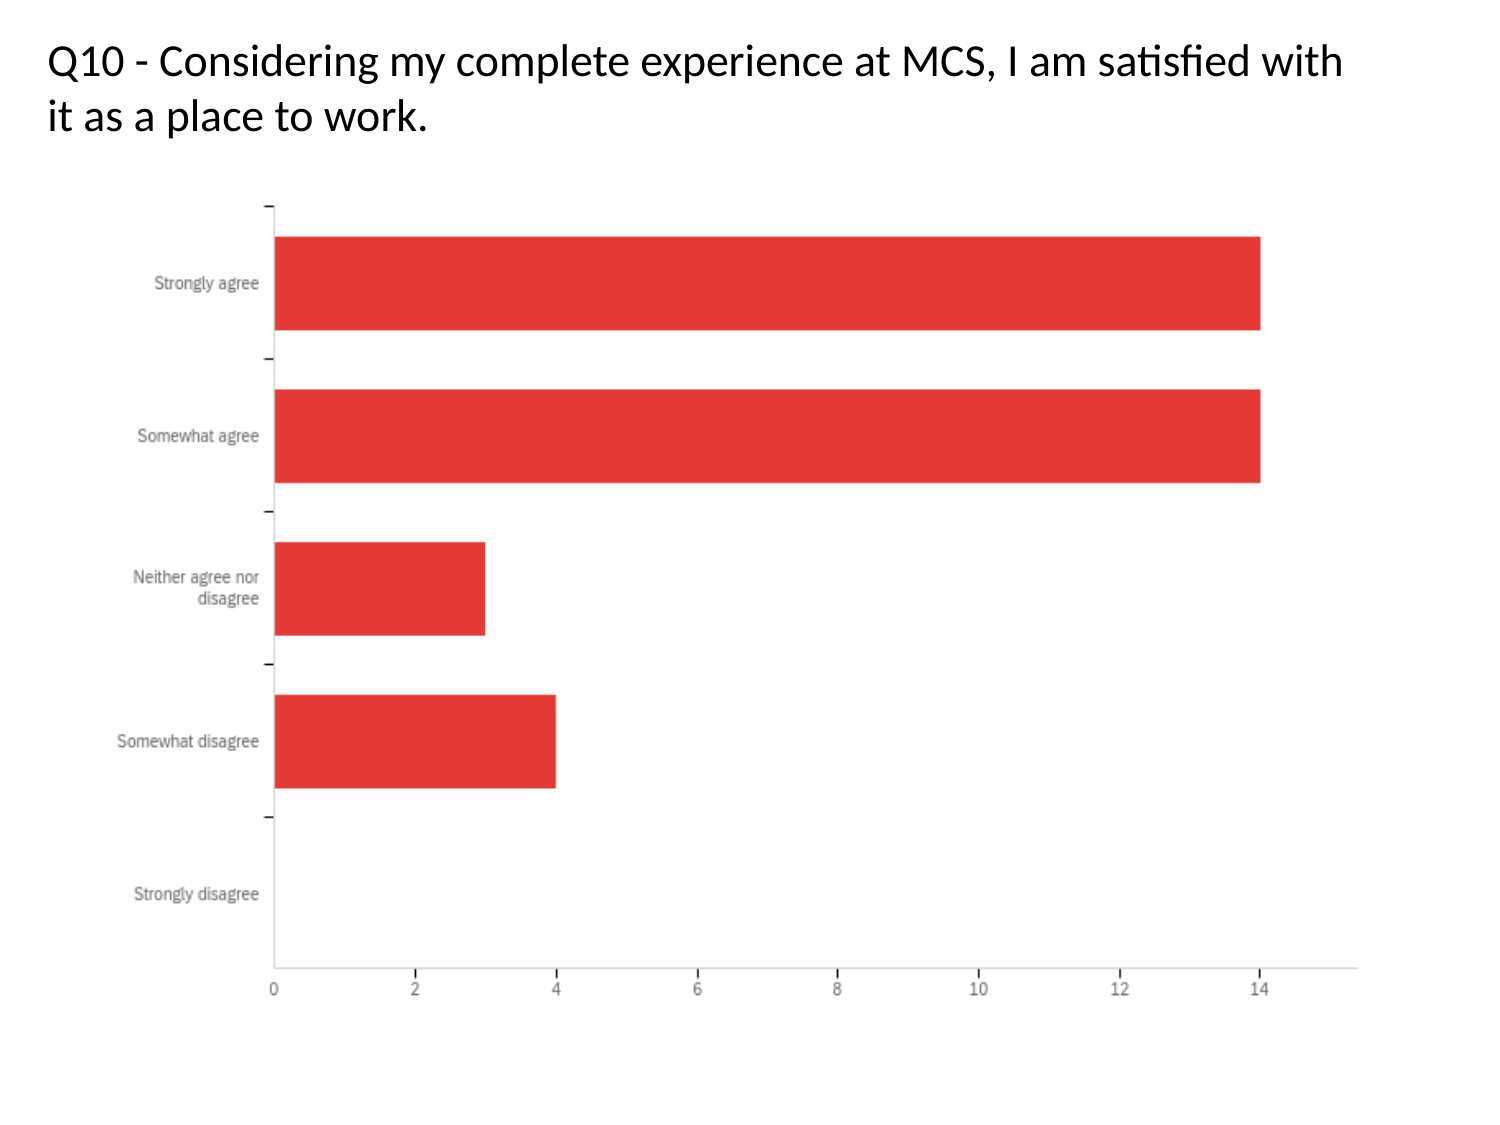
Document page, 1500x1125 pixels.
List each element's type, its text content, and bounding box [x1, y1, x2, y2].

picture [93, 196, 1407, 1018]
text_box Q10 - Considering my complete experience at MCS, I am satisfied with it as a place to work. [32, 22, 1383, 84]
